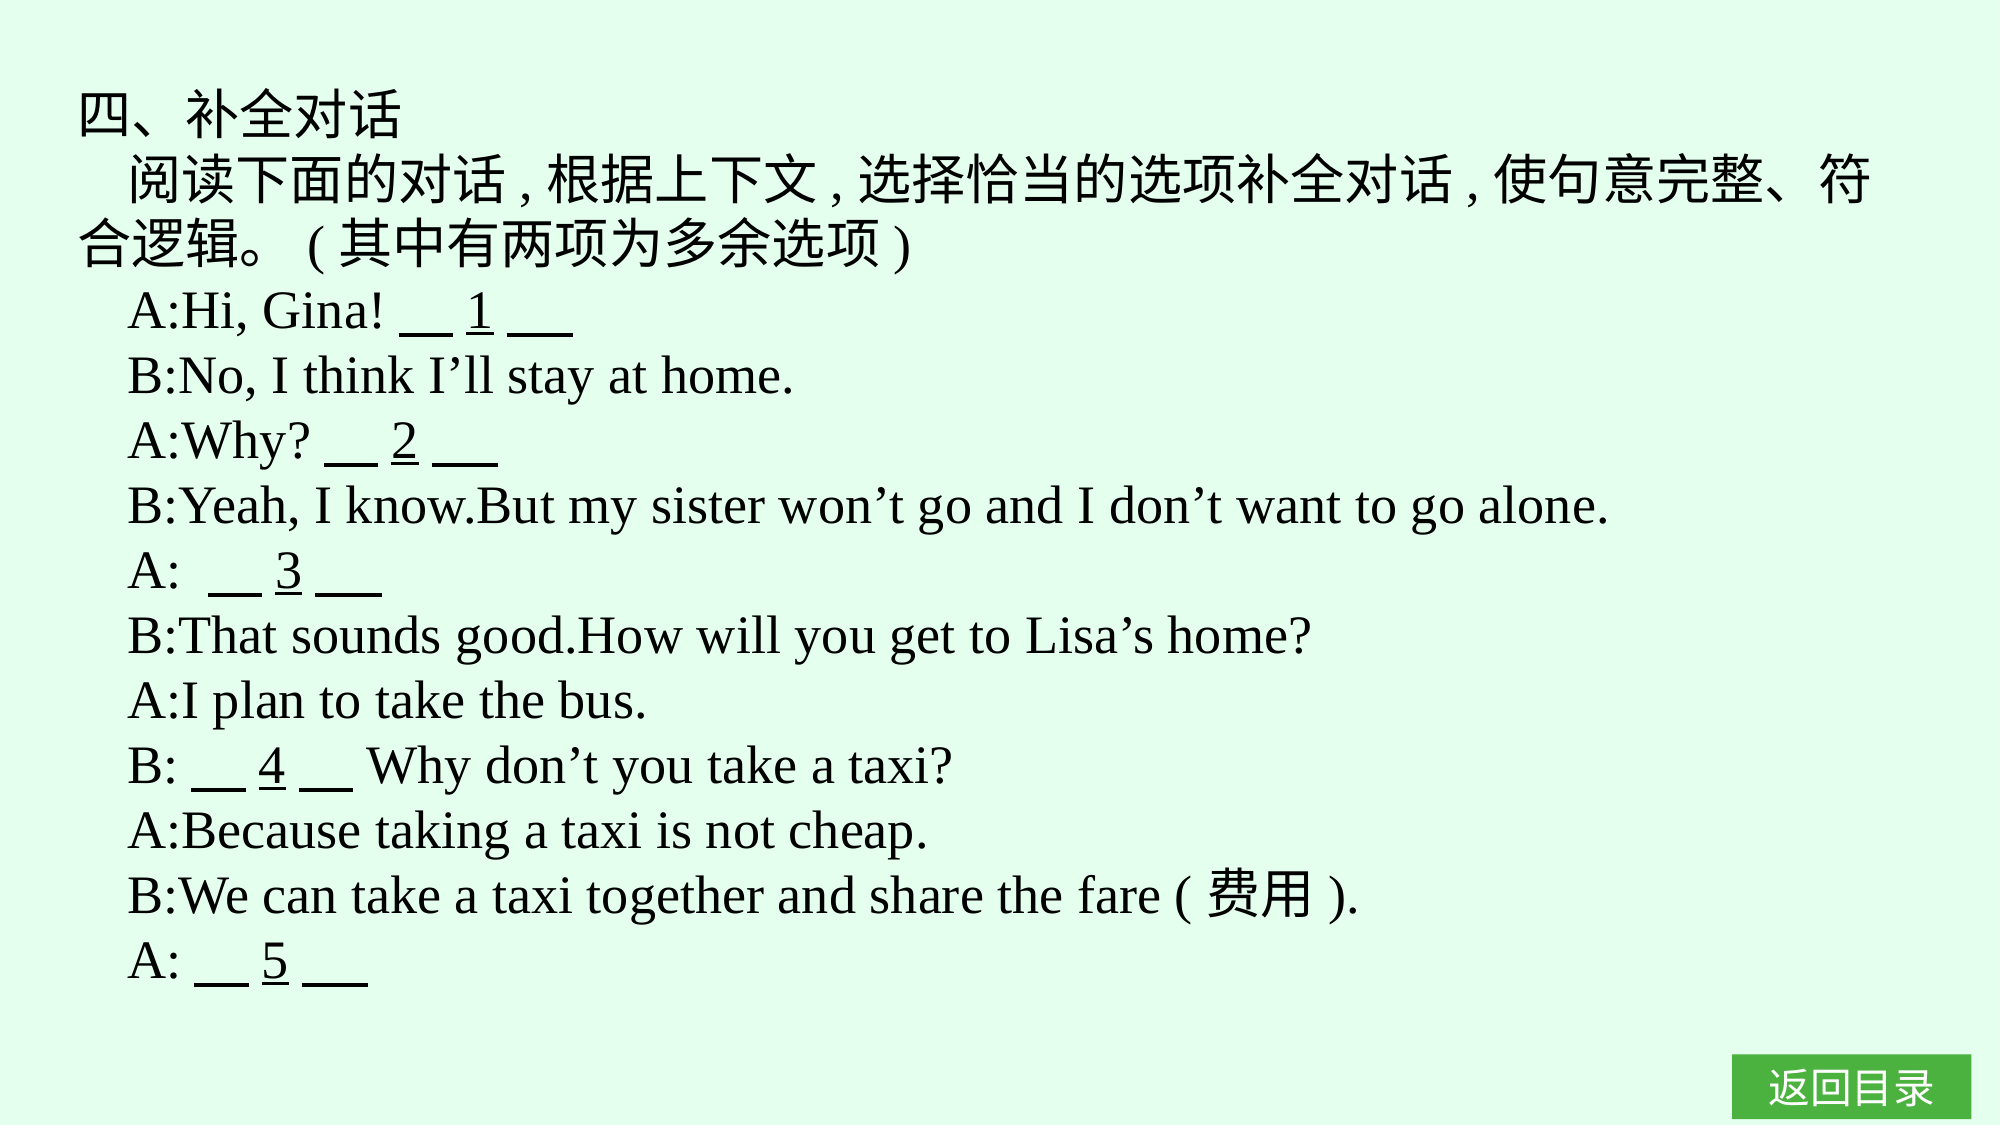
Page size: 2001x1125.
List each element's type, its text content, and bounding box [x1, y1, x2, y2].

text_box 四、补全对话 阅读下面的对话,根据上下文,选择恰当的选项补全对话,使句意完整、符合逻辑。(其中有两项为多余选项) A:Hi, Gina! 1 B:No, I think I’ll stay at home. A:Why? 2 B:Yeah, I know.But my sister won’t go and I don’t want to go alone. A: 3 B:That sounds good.How will you get to Lisa’s home? A:I plan to take the bus. B: 4 Why don’t you take a taxi? A:Because taking a taxi is not cheap. B:We can take a taxi together and share the fare (费用). A: 5 [62, 72, 1938, 997]
